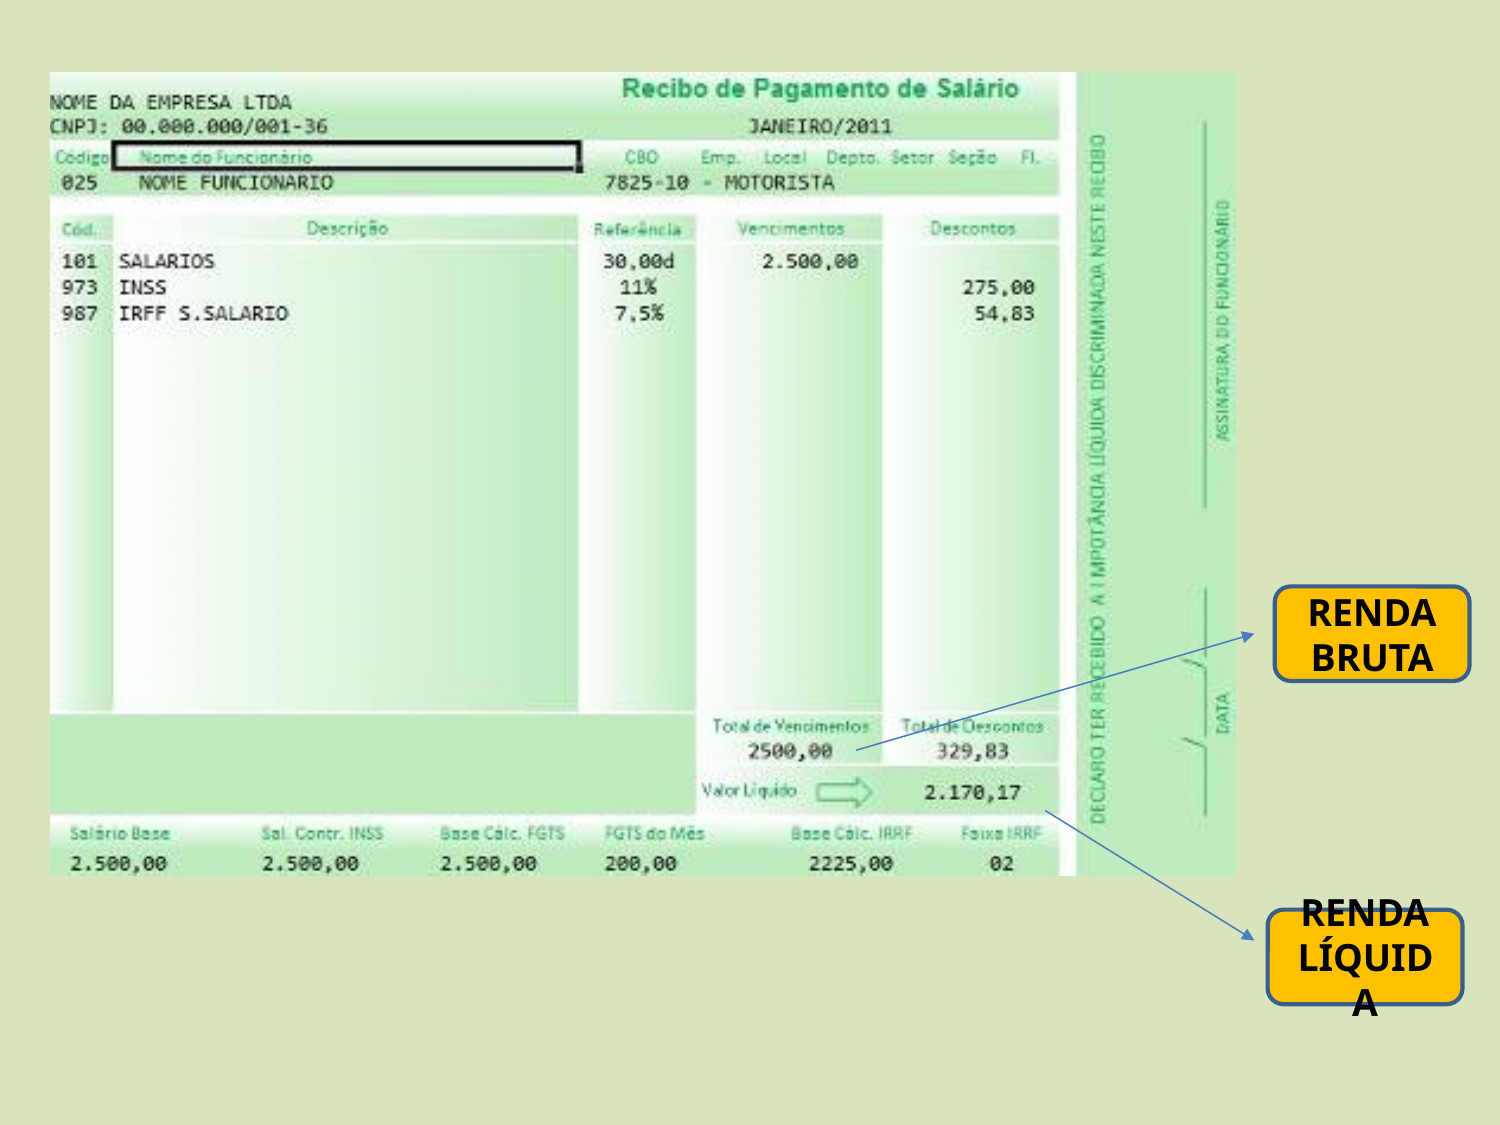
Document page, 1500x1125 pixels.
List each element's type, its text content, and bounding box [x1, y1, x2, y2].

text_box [1045, 810, 1255, 941]
picture [50, 71, 1236, 876]
text_box RENDA BRUTA [1272, 584, 1472, 684]
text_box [856, 633, 1255, 751]
text_box RENDA LÍQUIDA [1265, 907, 1465, 1007]
